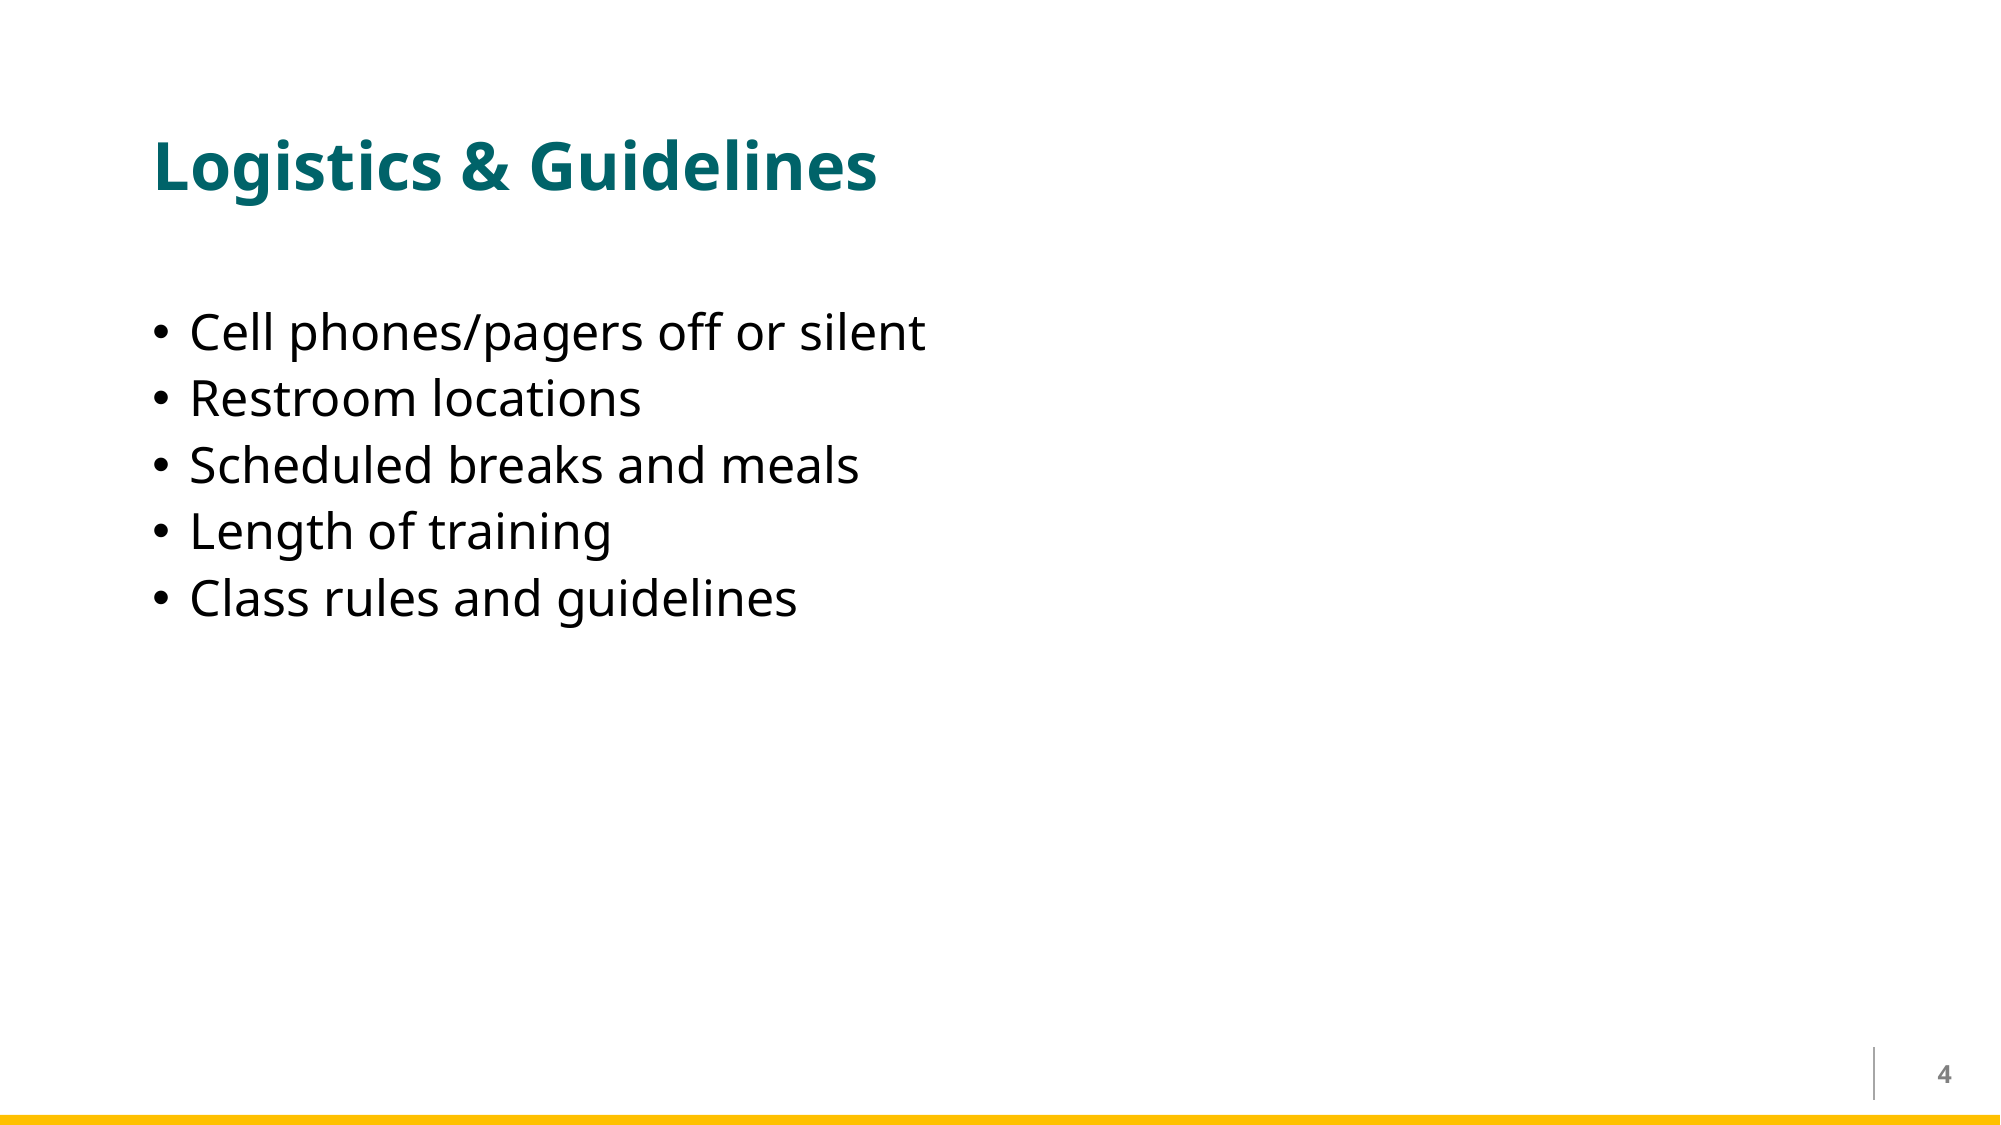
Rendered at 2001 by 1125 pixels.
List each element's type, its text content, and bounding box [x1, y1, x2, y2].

list Cell phones/pagers off or silent Restroom locations Scheduled breaks and meals Length of training Class rules and guidelines [137, 299, 1863, 1014]
title Logistics & Guidelines [137, 59, 1863, 278]
